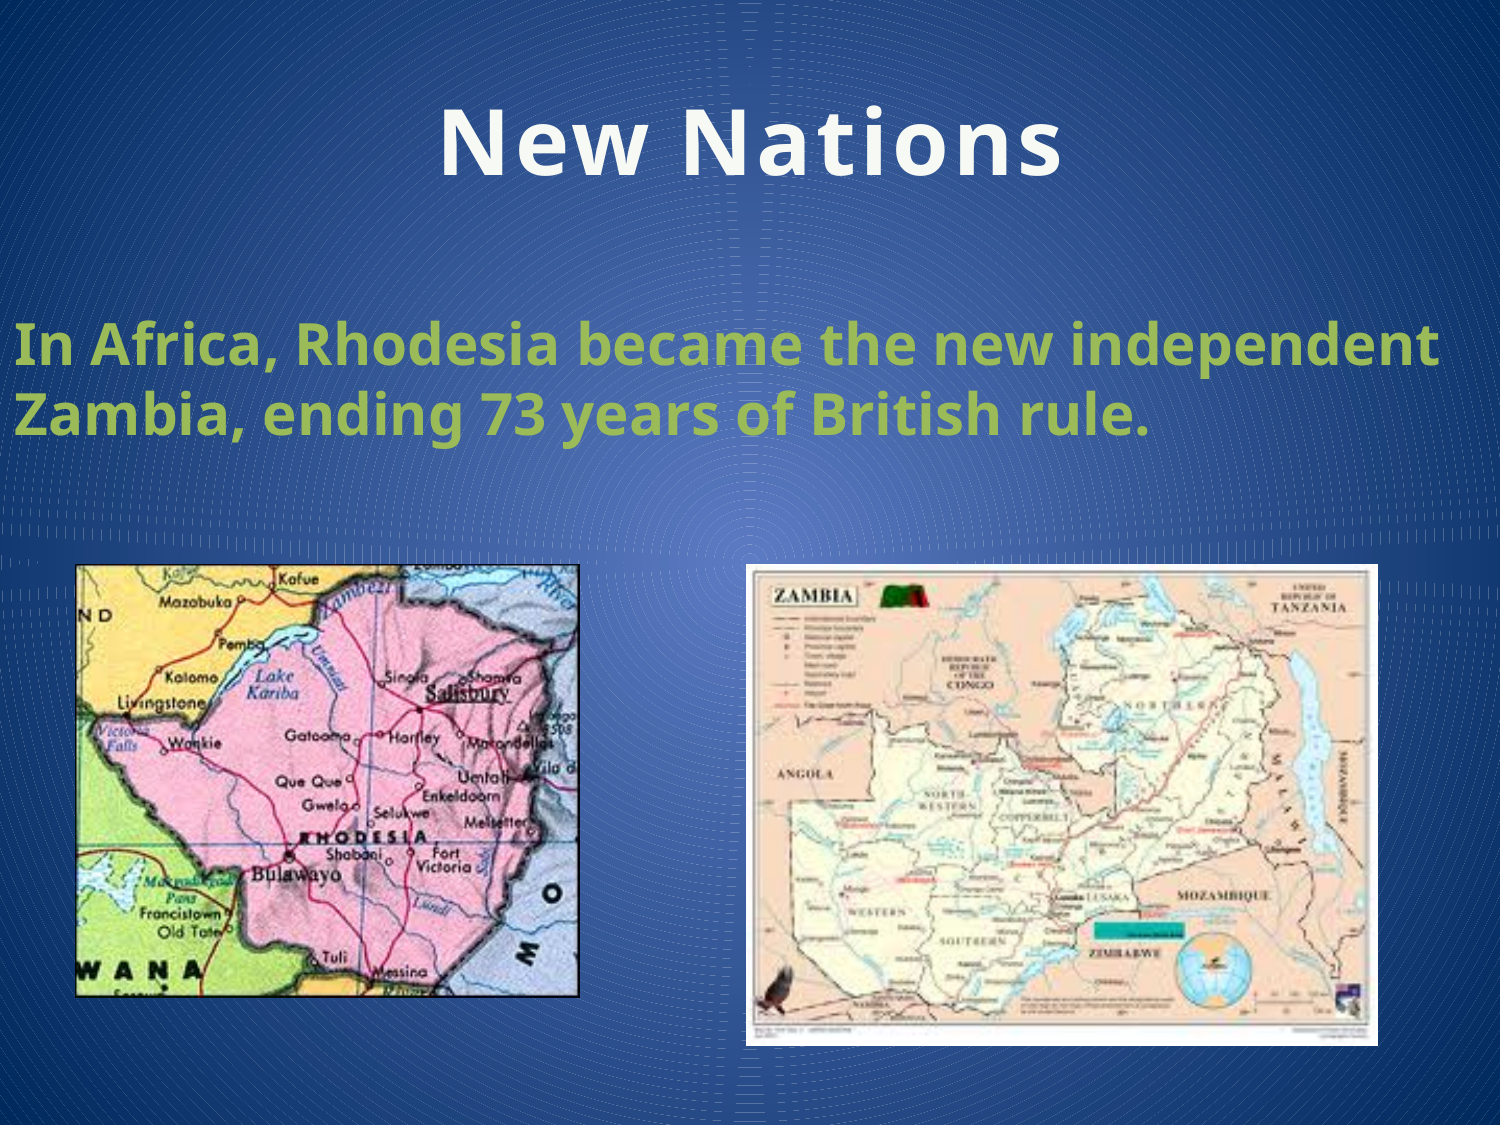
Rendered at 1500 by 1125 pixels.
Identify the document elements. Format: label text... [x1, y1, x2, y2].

picture [74, 564, 580, 999]
text_box In Africa, Rhodesia became the new independent Zambia, ending 73 years of British rule. [0, 299, 1500, 455]
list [624, 564, 1500, 1047]
title New Nations [74, 44, 1426, 233]
